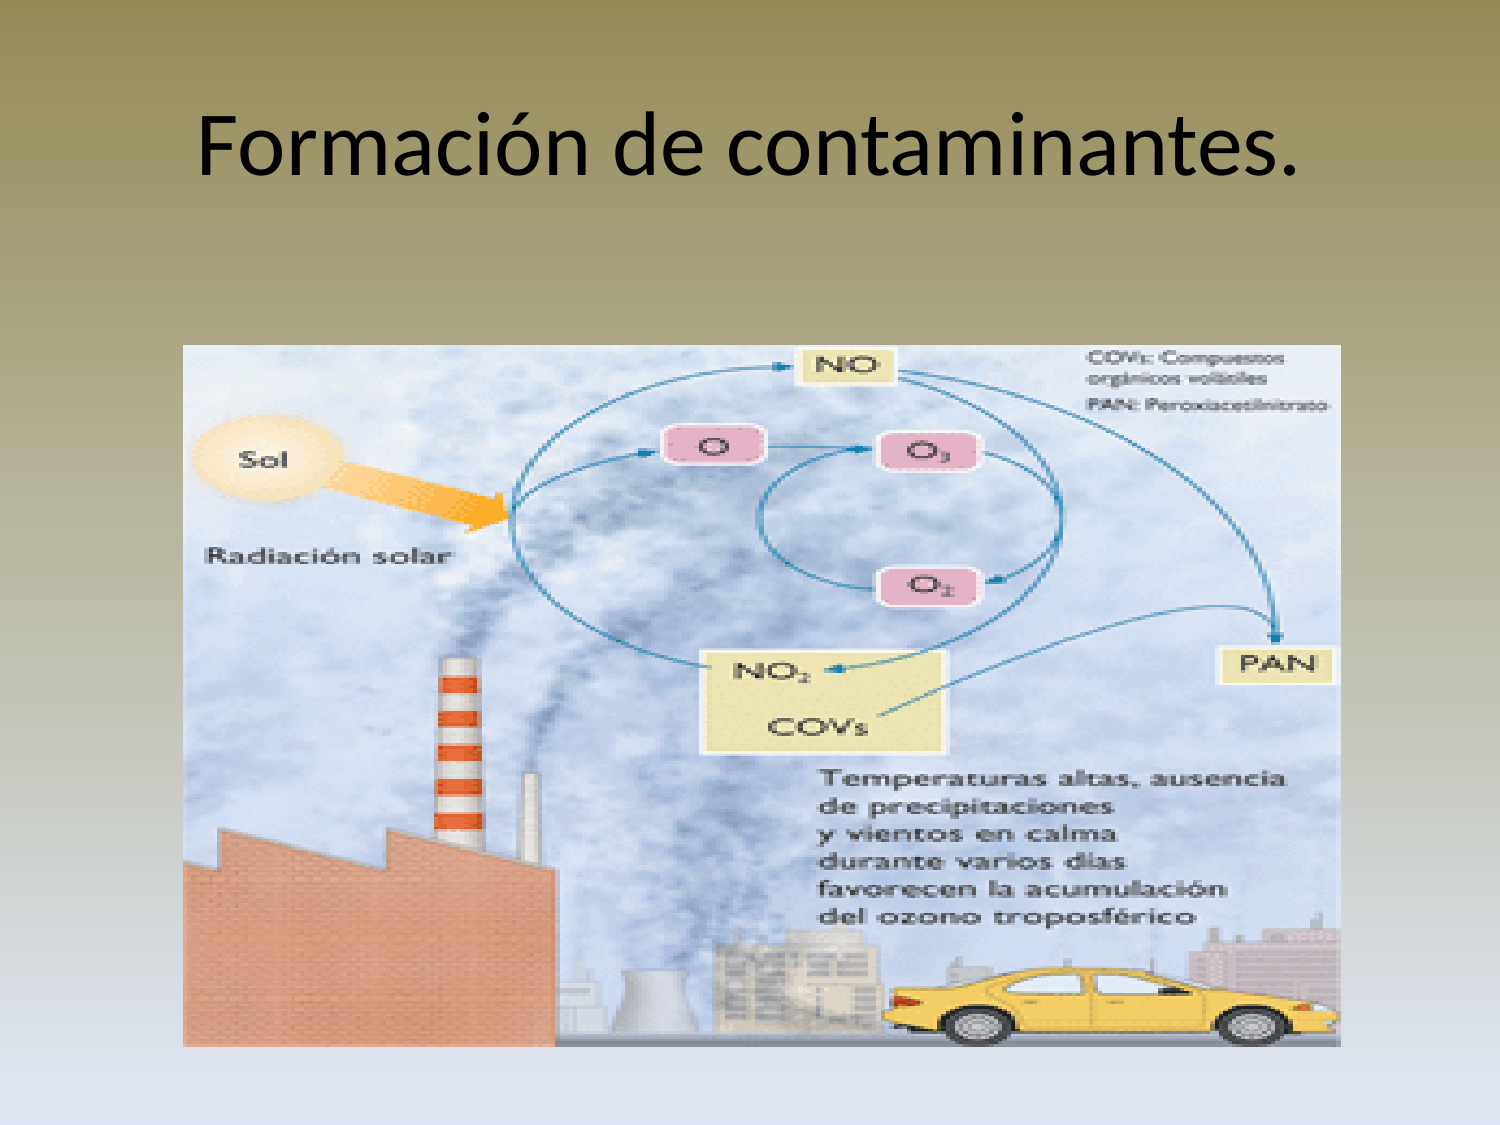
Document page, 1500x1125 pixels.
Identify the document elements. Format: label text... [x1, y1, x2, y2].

picture [182, 345, 1341, 1048]
title Formación de contaminantes. [75, 45, 1425, 233]
